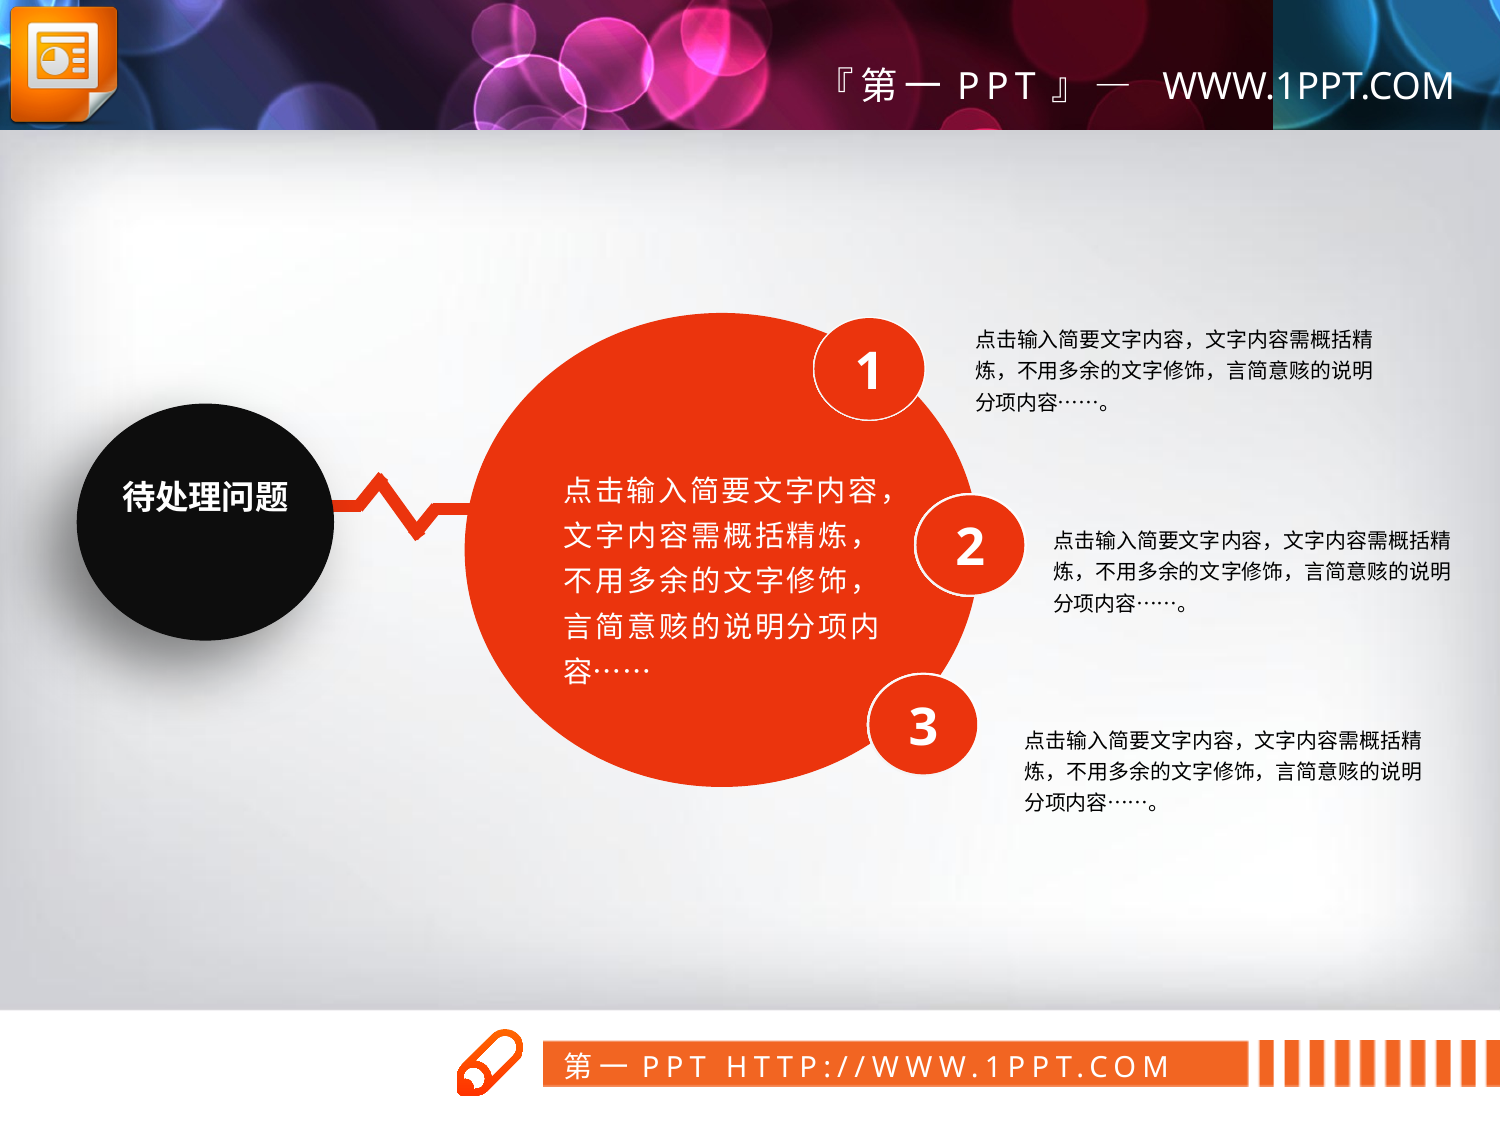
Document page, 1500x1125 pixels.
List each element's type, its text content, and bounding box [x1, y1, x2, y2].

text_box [279, 475, 459, 538]
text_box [812, 316, 927, 421]
picture [0, 0, 1500, 1012]
text_box 点击输入简要文字内容，文字内容需概括精炼，不用多余的文字修饰，言简意赅的说明分项内容……。 [1024, 721, 1423, 815]
picture [543, 1040, 1500, 1087]
text_box [76, 403, 332, 641]
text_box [866, 672, 980, 777]
text_box 点击输入简要文字内容，文字内容需概括精炼，不用多余的文字修饰，言简意赅的说明分项内容……。 [1053, 521, 1451, 616]
text_box 待处理问题 [122, 476, 277, 517]
text_box 点击输入简要文字内容，文字内容需概括精炼，不用多余的文字修饰，言简意赅的说明分项内容……。 [985, 320, 1373, 415]
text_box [913, 492, 1027, 598]
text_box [464, 312, 980, 788]
